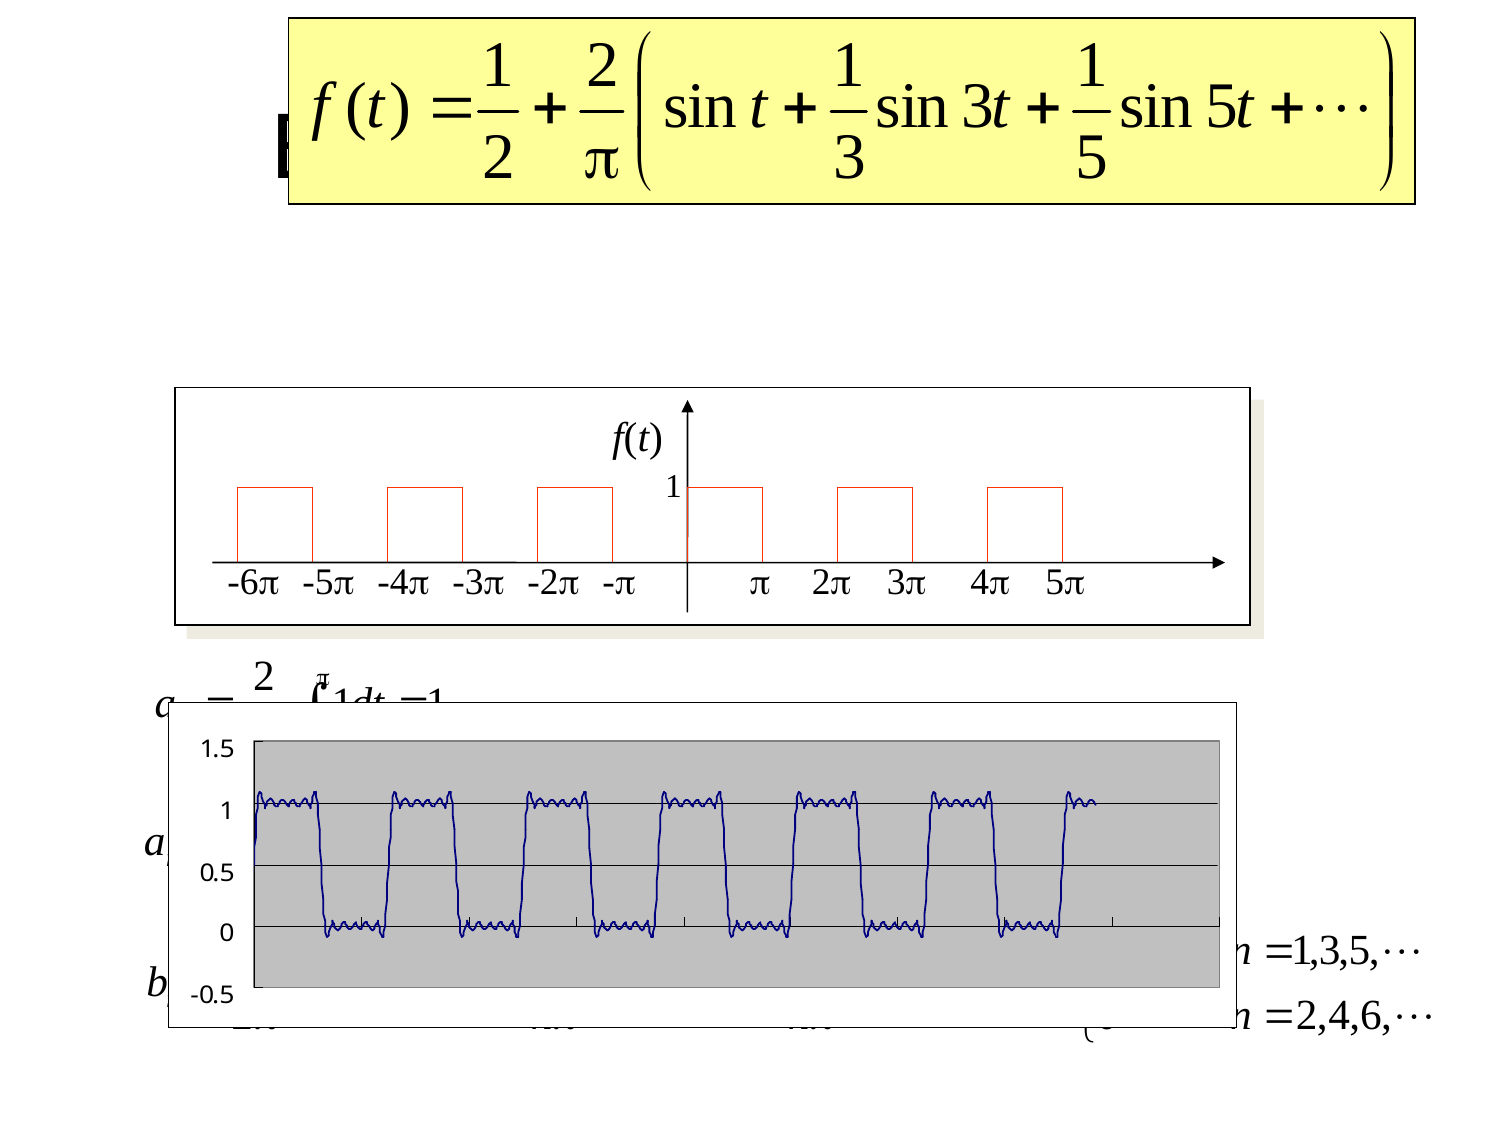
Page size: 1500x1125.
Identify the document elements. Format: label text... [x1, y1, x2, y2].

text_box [288, 18, 1415, 204]
title Example (Square Wave) [75, 45, 1425, 233]
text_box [159, 693, 1248, 1036]
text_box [137, 387, 1452, 1051]
